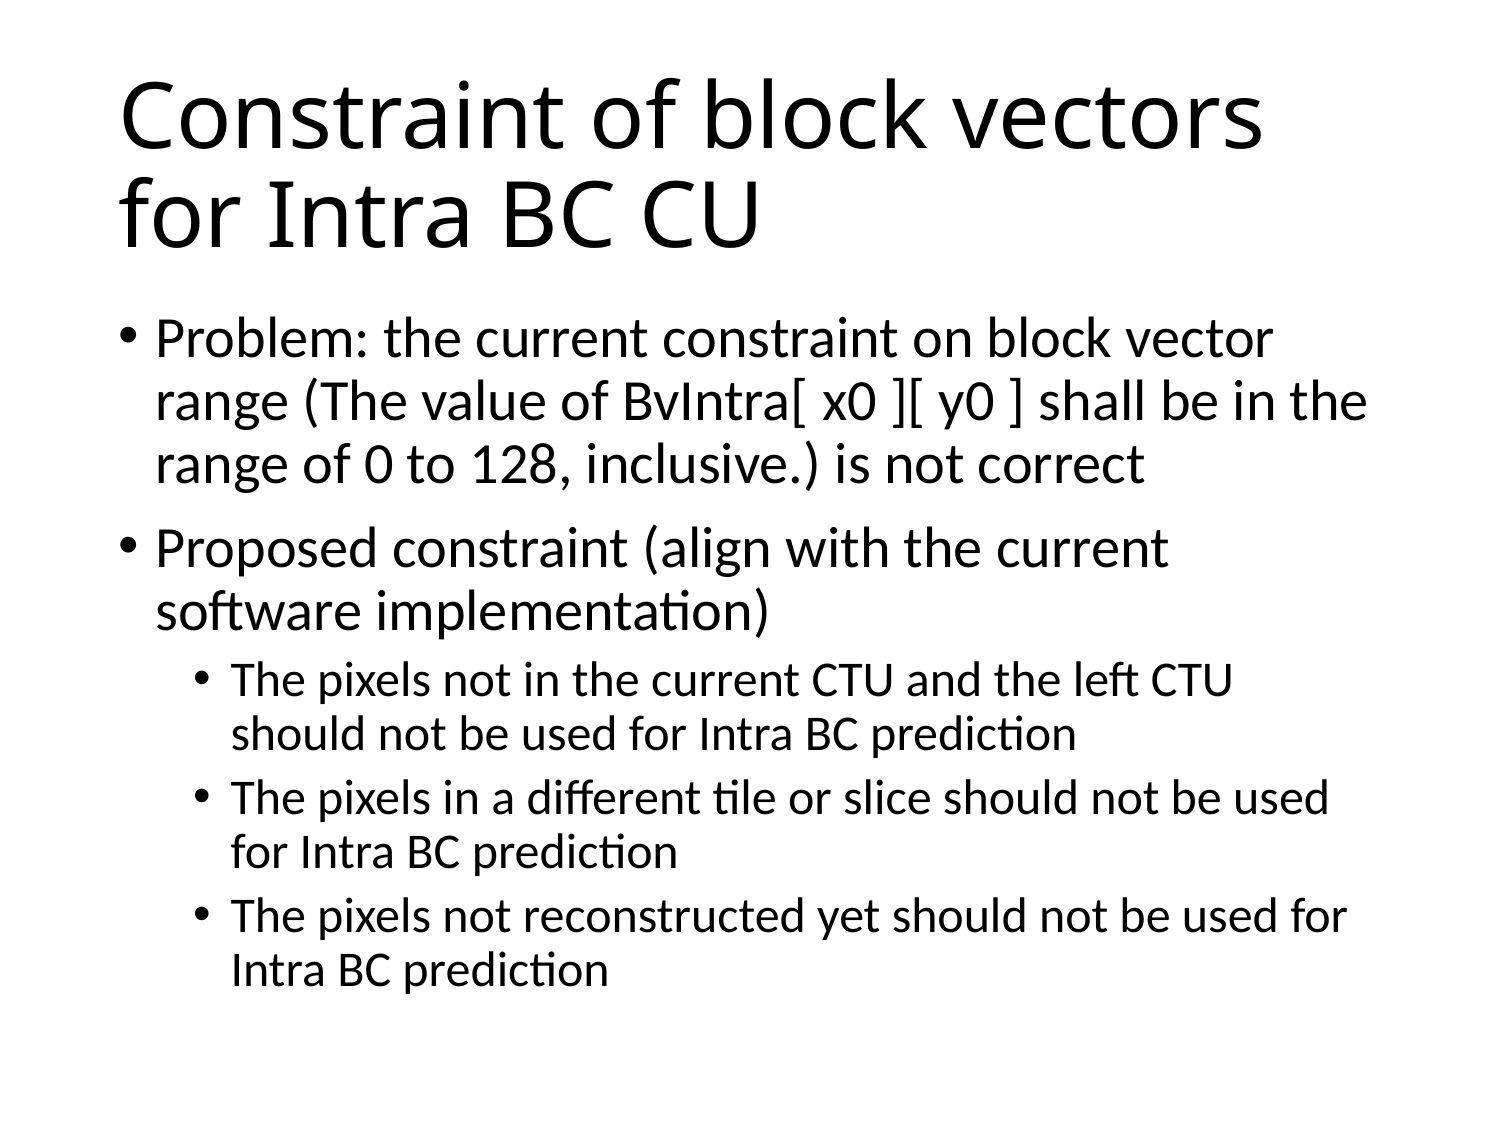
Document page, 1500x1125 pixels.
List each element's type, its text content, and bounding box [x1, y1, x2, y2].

title Constraint of block vectors for Intra BC CU [103, 59, 1397, 278]
list Problem: the current constraint on block vector range (The value of BvIntra[ x0 ][ y0 ] shall be in the range of 0 to 128, inclusive.) is not correct Proposed constraint (align with the current software implementation) The pixels not in the current CTU and the left CTU should not be used for Intra BC prediction The pixels in a different tile or slice should not be used for Intra BC prediction The pixels not reconstructed yet should not be used for Intra BC prediction [103, 299, 1397, 1014]
